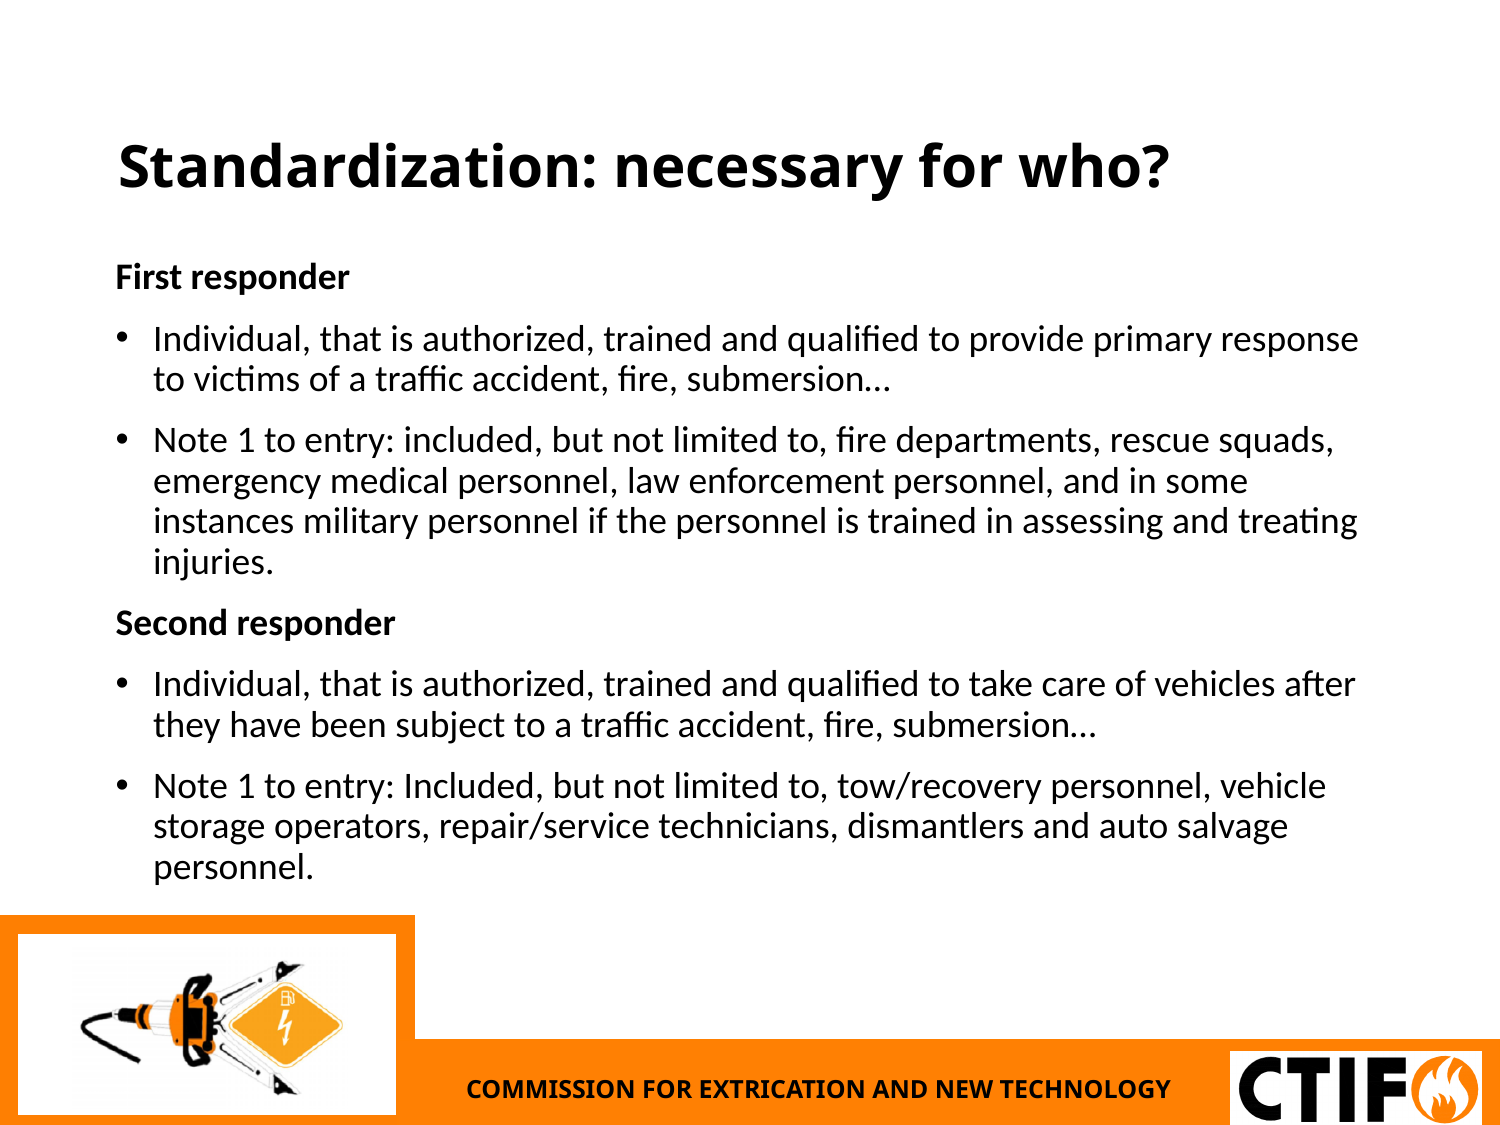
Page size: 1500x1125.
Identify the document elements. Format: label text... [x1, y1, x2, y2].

picture [1230, 1051, 1482, 1125]
list First responder Individual, that is authorized, trained and qualified to provide primary response to victims of a traffic accident, fire, submersion… Note 1 to entry: included, but not limited to, fire departments, rescue squads, emergency medical personnel, law enforcement personnel, and in some instances military personnel if the personnel is trained in assessing and treating injuries. Second responder Individual, that is authorized, trained and qualified to take care of vehicles after they have been subject to a traffic accident, fire, submersion… Note 1 to entry: Included, but not limited to, tow/recovery personnel, vehicle storage operators, repair/service technicians, dismantlers and auto salvage personnel. [100, 249, 1395, 964]
picture [67, 940, 348, 1109]
title Standardization: necessary for who? [103, 59, 1397, 278]
